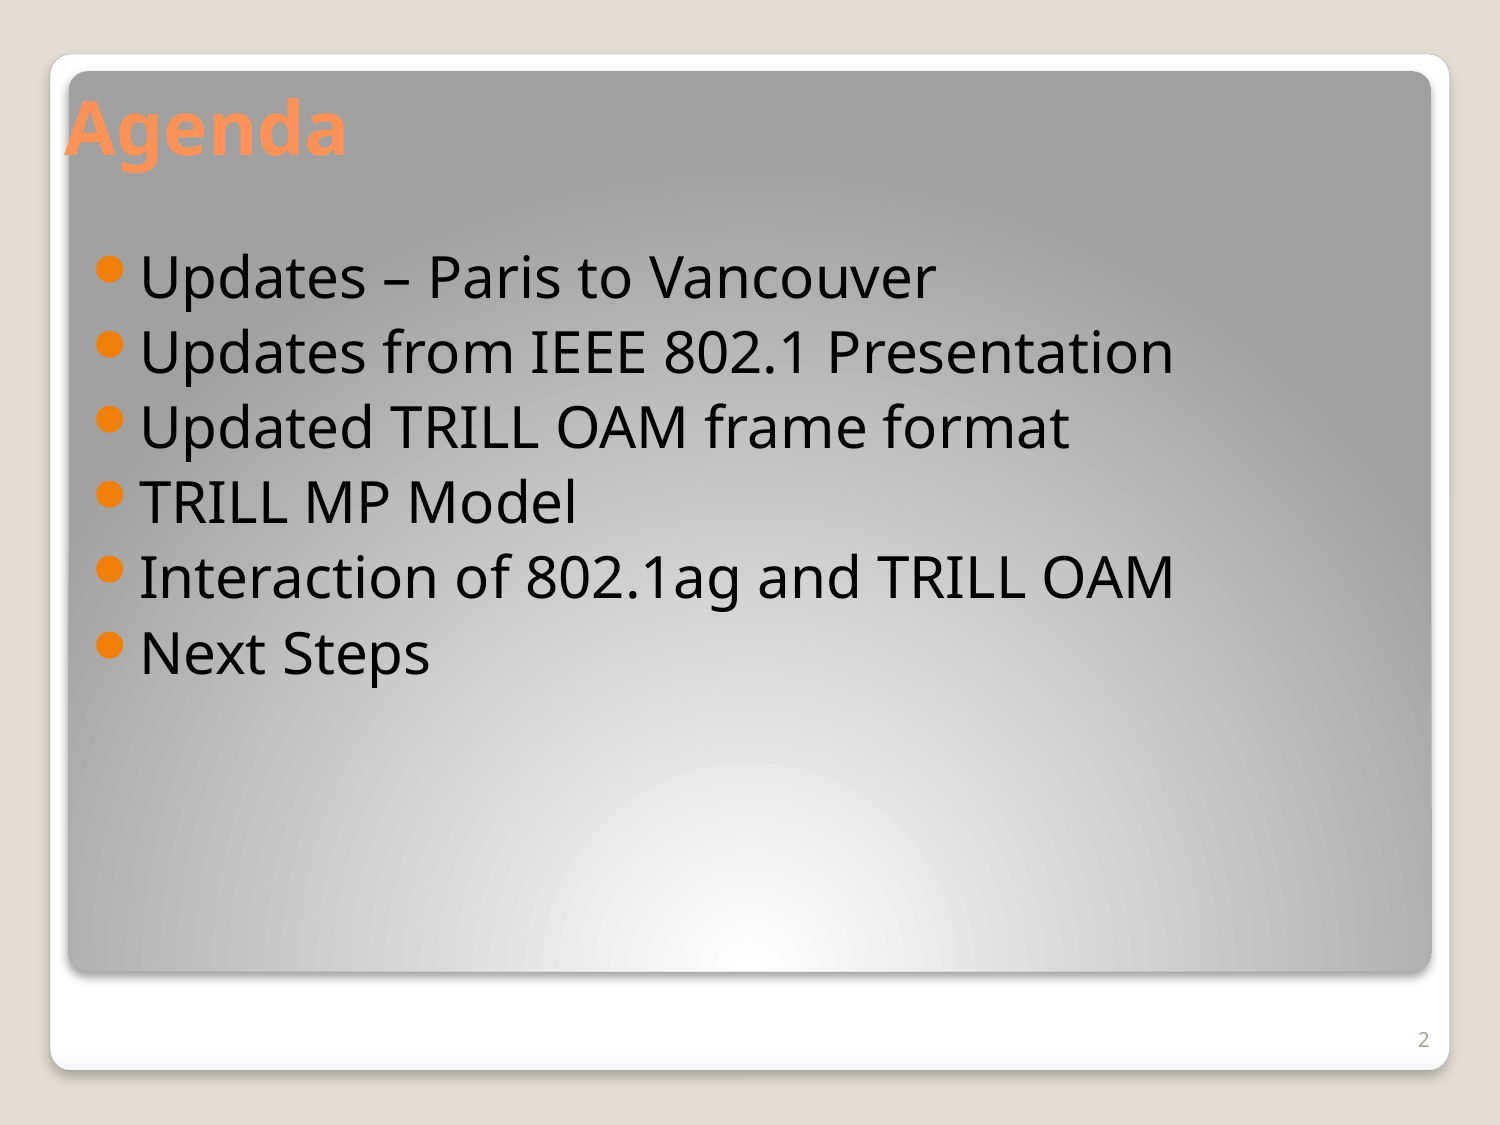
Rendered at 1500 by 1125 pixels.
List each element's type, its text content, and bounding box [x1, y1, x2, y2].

list Updates – Paris to Vancouver Updates from IEEE 802.1 Presentation Updated TRILL OAM frame format TRILL MP Model Interaction of 802.1ag and TRILL OAM Next Steps [62, 224, 1405, 912]
slide_number 2 [1369, 1002, 1445, 1063]
title Agenda [50, 37, 1393, 178]
